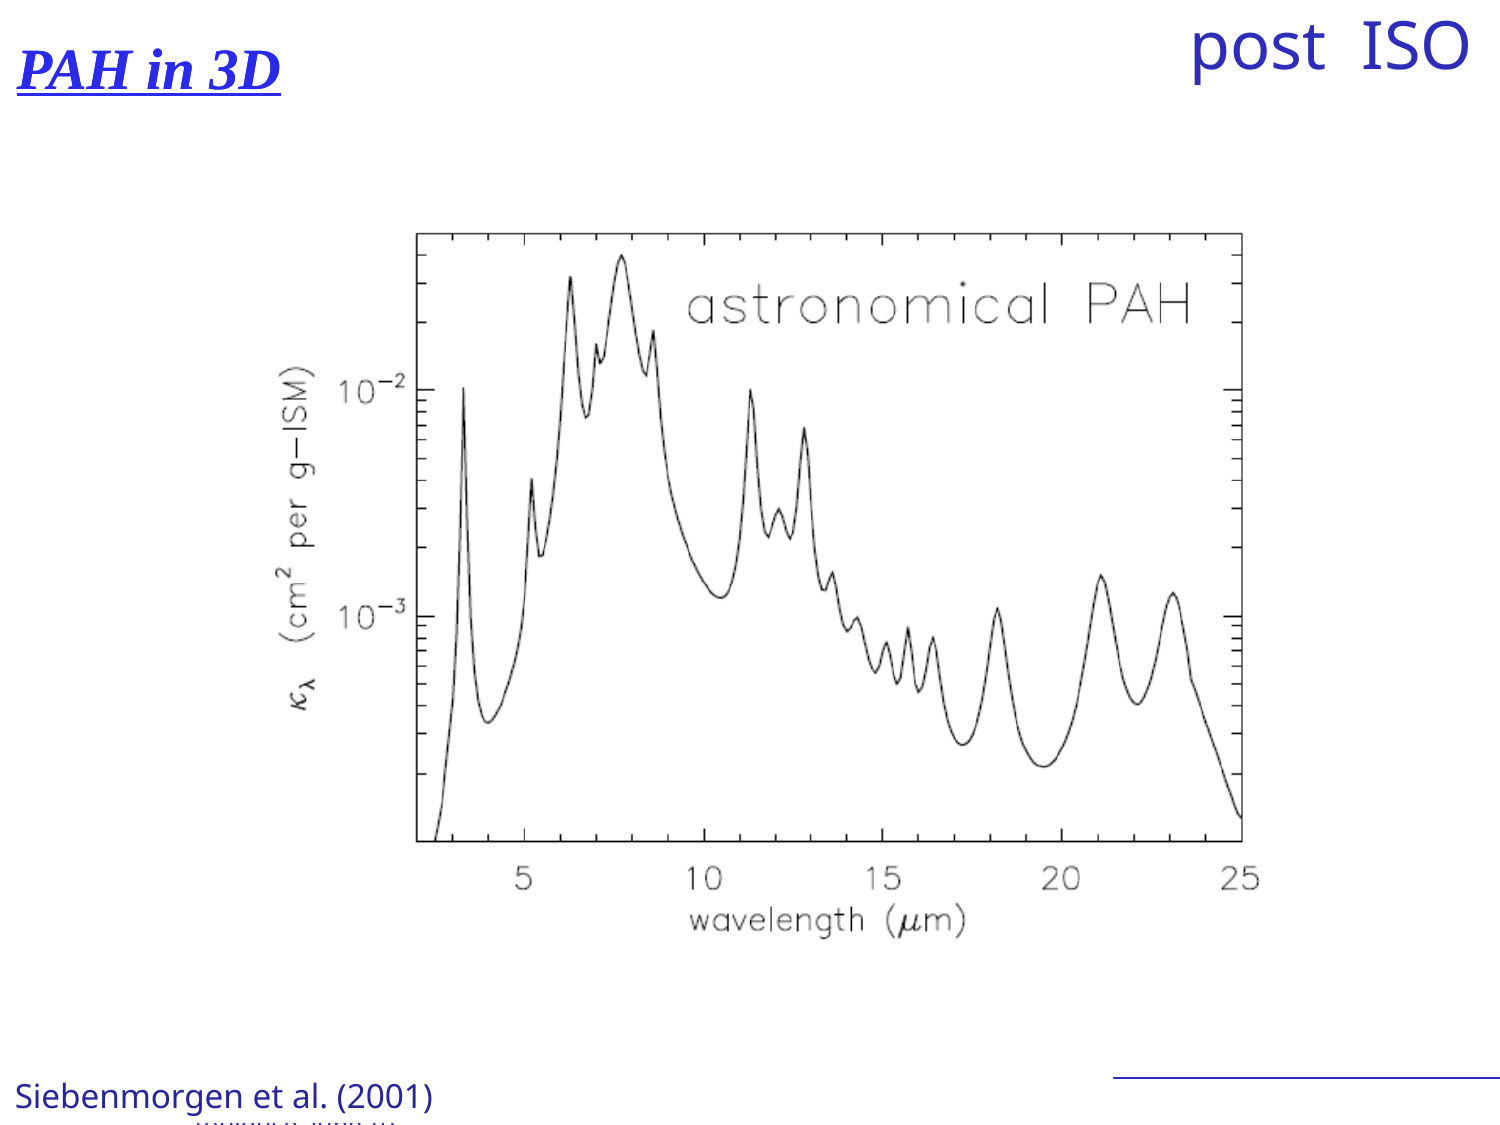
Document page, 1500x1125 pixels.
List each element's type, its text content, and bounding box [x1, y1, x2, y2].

text_box post ISO [0, 3, 1489, 129]
picture [195, 152, 1305, 973]
text_box Siebenmorgen et al. (2001) [0, 1054, 1114, 1123]
